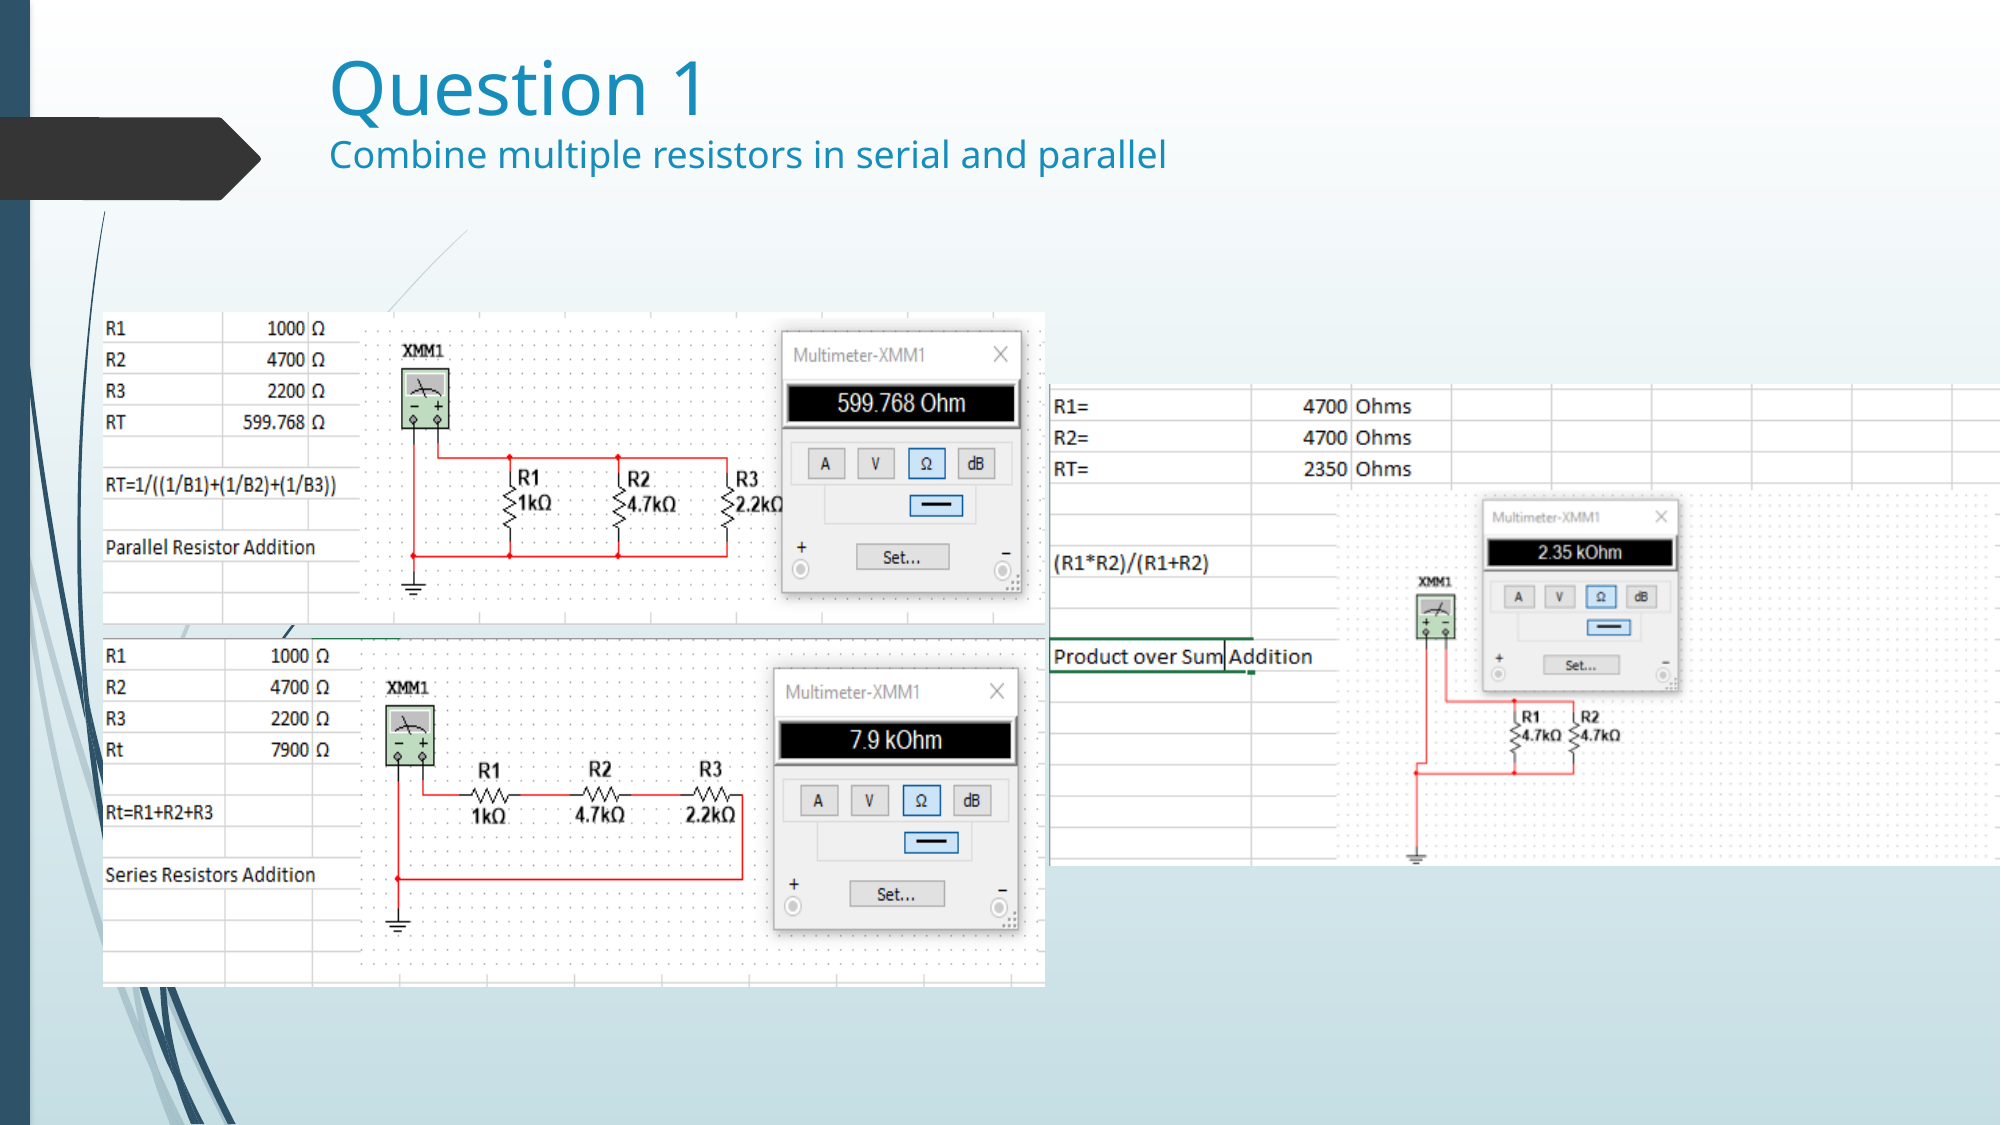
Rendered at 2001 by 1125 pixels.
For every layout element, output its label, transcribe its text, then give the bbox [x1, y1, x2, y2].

picture [1049, 384, 2000, 866]
picture [103, 638, 1046, 987]
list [103, 312, 1046, 626]
title Question 1 Combine multiple resistors in serial and parallel [314, 33, 1776, 244]
